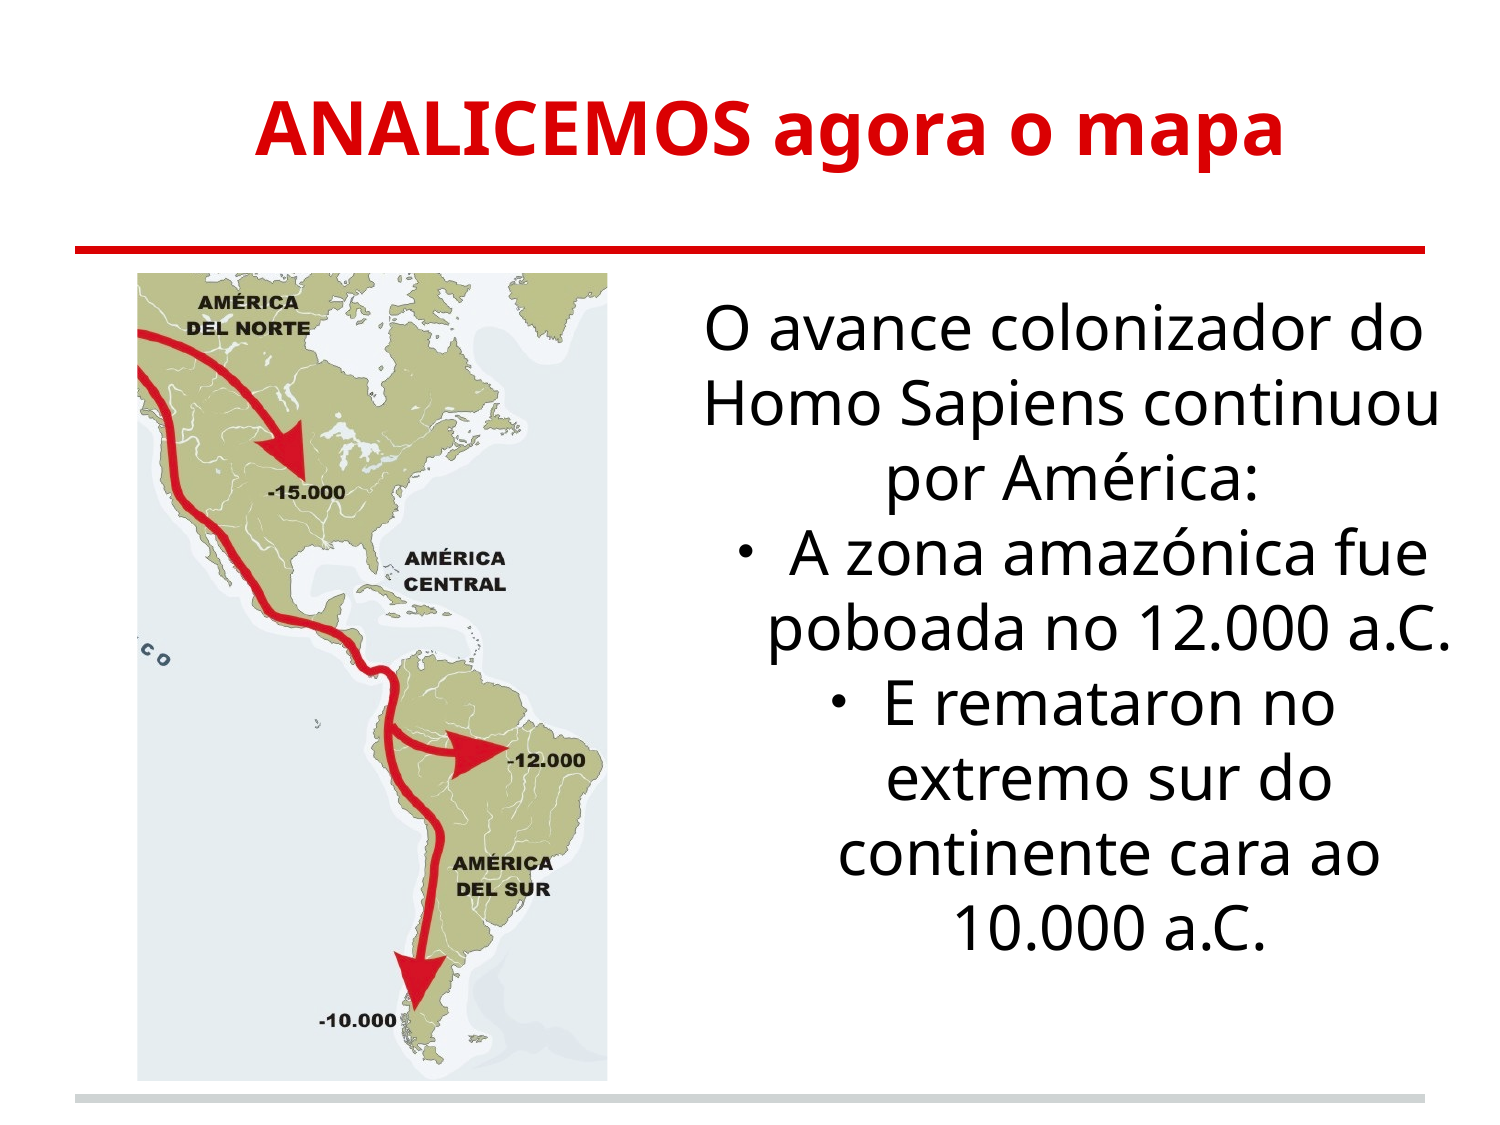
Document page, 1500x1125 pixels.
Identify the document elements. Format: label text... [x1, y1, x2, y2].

text_box O avance colonizador do Homo Sapiens continuou por América: A zona amazónica fue poboada no 12.000 a.C. E remataron no extremo sur do continente cara ao 10.000 a.C. [674, 273, 1472, 1070]
text_box [137, 273, 608, 1081]
title ANALICEMOS agora o mapa [0, 46, 1500, 186]
